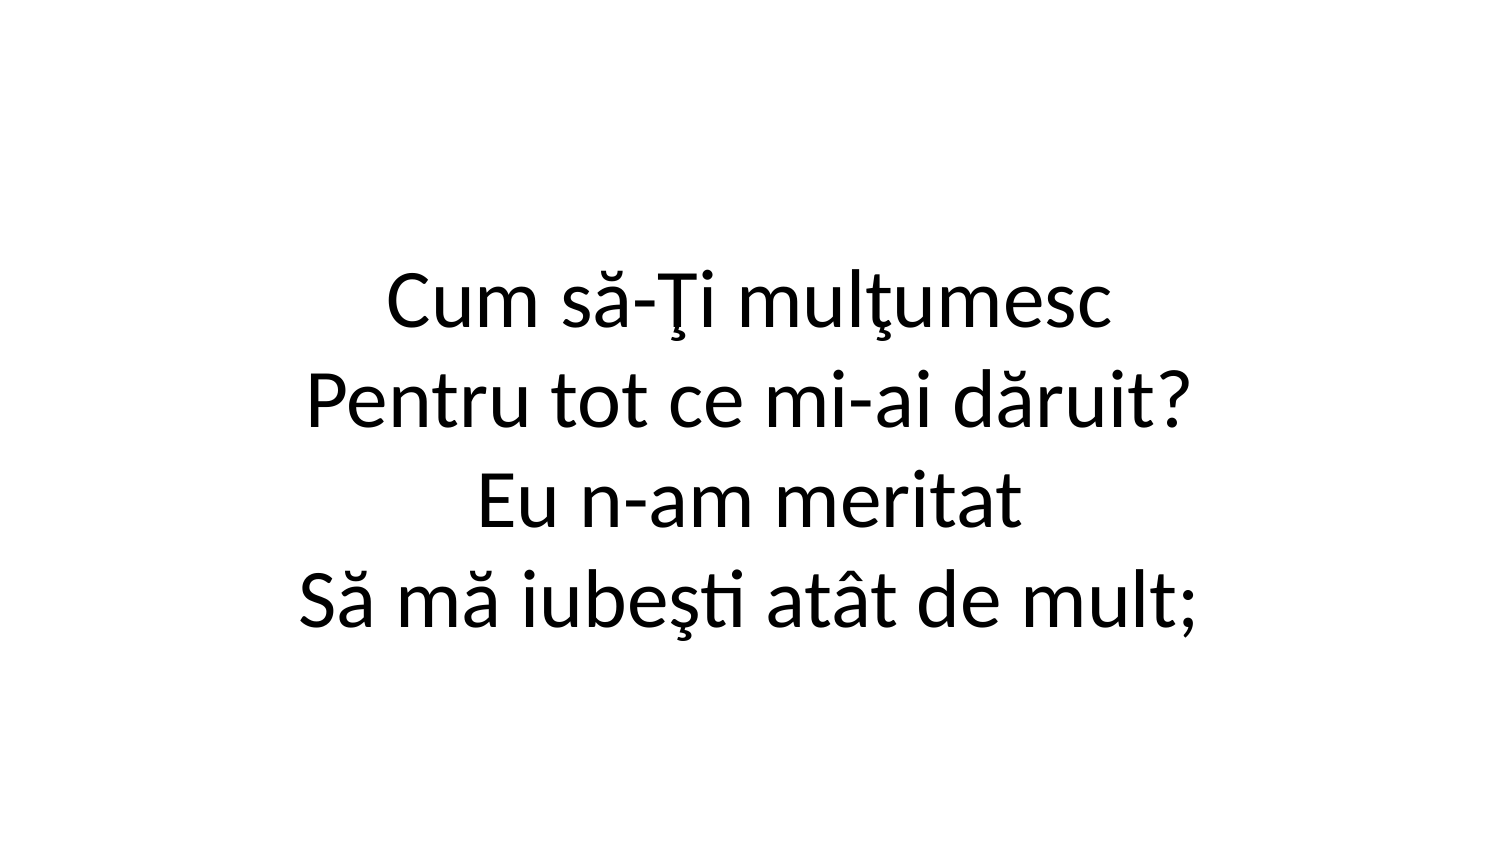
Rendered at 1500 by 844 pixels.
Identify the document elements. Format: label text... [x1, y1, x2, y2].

text_box Cum să-Ţi mulţumesc Pentru tot ce mi-ai dăruit? Eu n-am meritat Să mă iubeşti atât de mult; [283, 192, 1216, 652]
